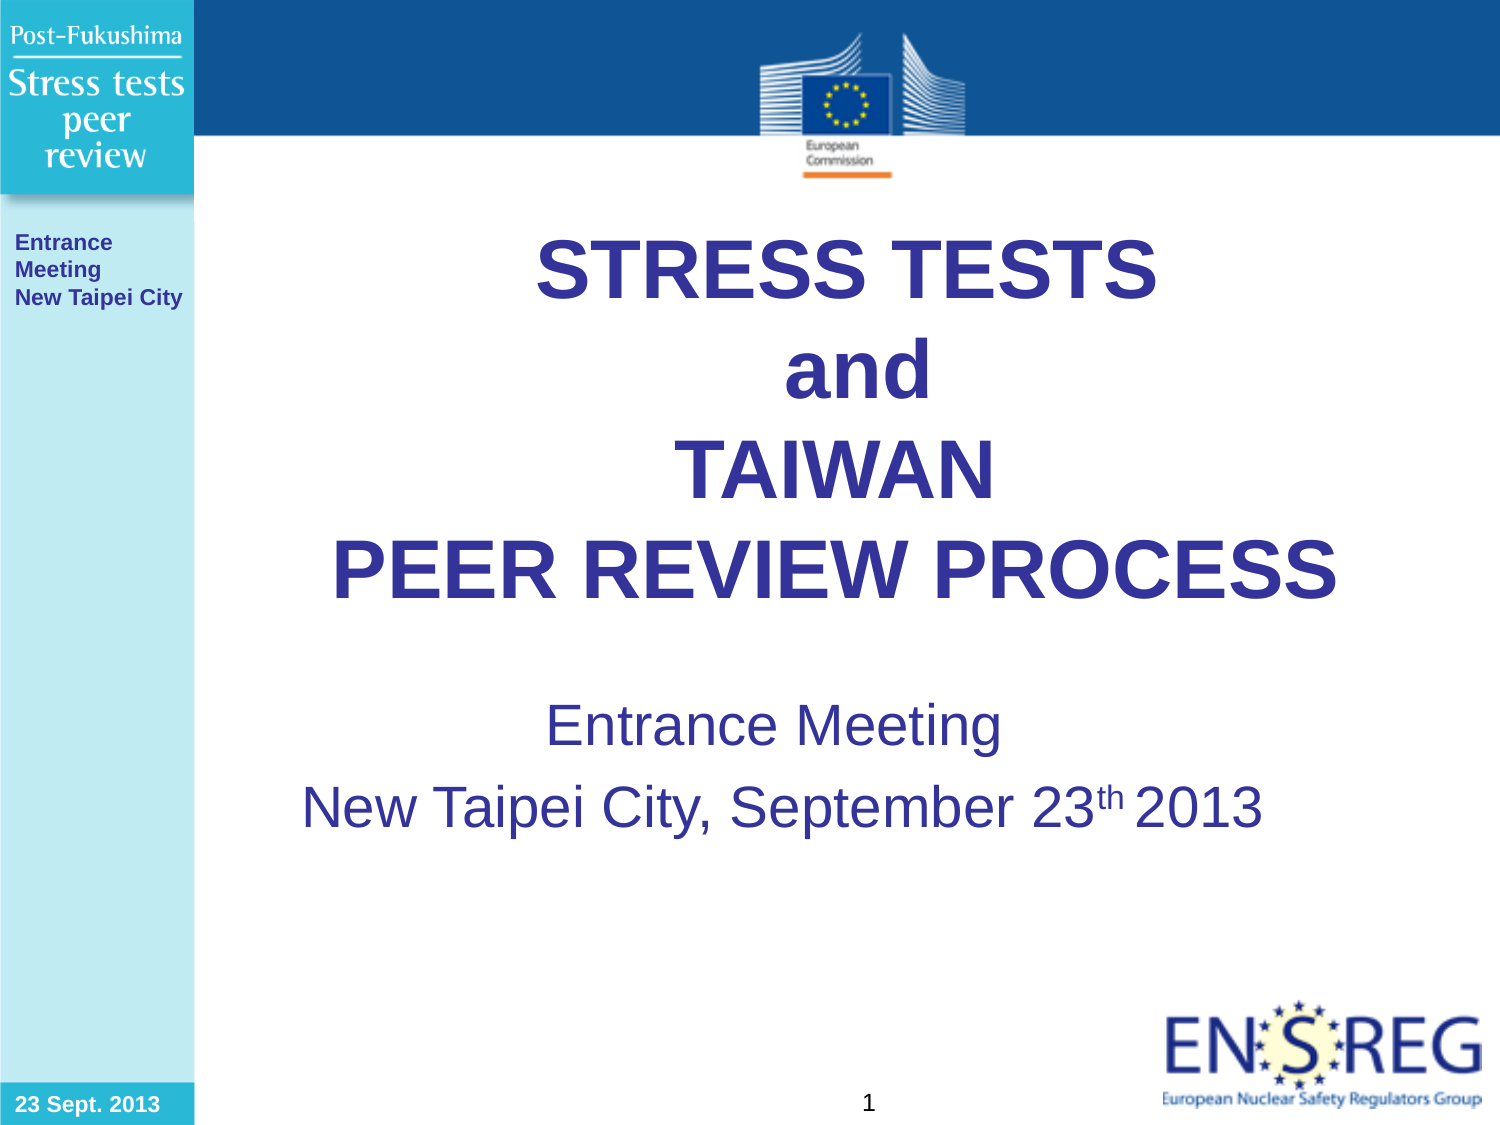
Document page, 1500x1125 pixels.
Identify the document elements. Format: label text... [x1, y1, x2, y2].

title STRESS TESTS and TAIWAN PEER REVIEW PROCESS [194, 255, 1500, 575]
subtitle Entrance Meeting New Taipei City, September 23th 2013 [257, 597, 1308, 815]
picture [1163, 999, 1482, 1109]
picture [0, 0, 1500, 1125]
